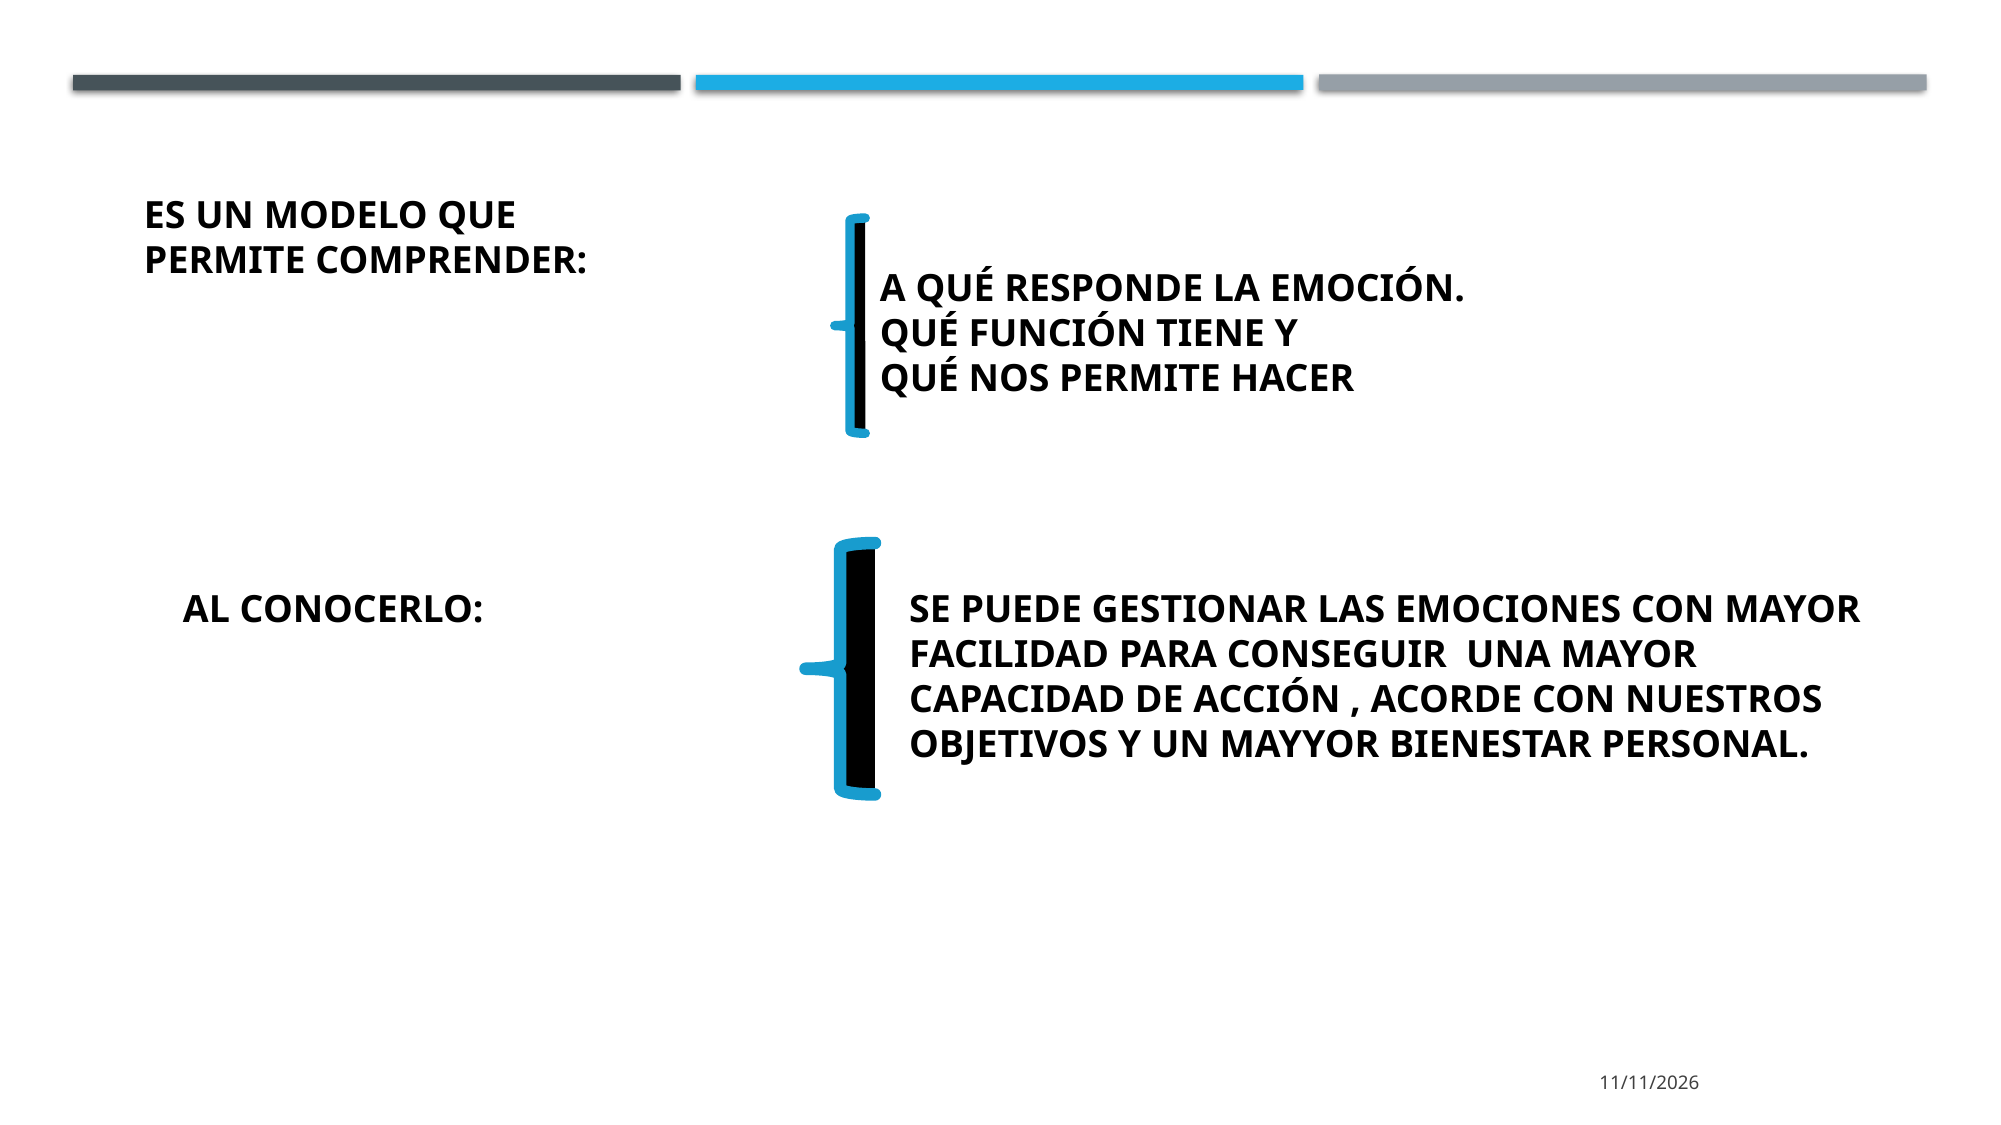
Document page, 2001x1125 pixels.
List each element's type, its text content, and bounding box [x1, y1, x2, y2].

text_box AL CONOCERLO: [168, 577, 806, 638]
text_box SE PUEDE GESTIONAR LAS EMOCIONES CON MAYOR FACILIDAD PARA CONSEGUIR UNA MAYOR CAPACIDAD DE ACCIÓN , ACORDE CON NUESTROS OBJETIVOS Y UN MAYYOR BIENESTAR PERSONAL. [894, 577, 1924, 773]
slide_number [1247, 1053, 1715, 1114]
text_box ES UN MODELO QUE PERMITE COMPRENDER: [129, 183, 696, 288]
text_box [833, 216, 867, 435]
text_box [804, 541, 876, 796]
text_box A QUÉ RESPONDE LA EMOCIÓN. QUÉ FUNCIÓN TIENE Y QUÉ NOS PERMITE HACER [866, 256, 1857, 407]
